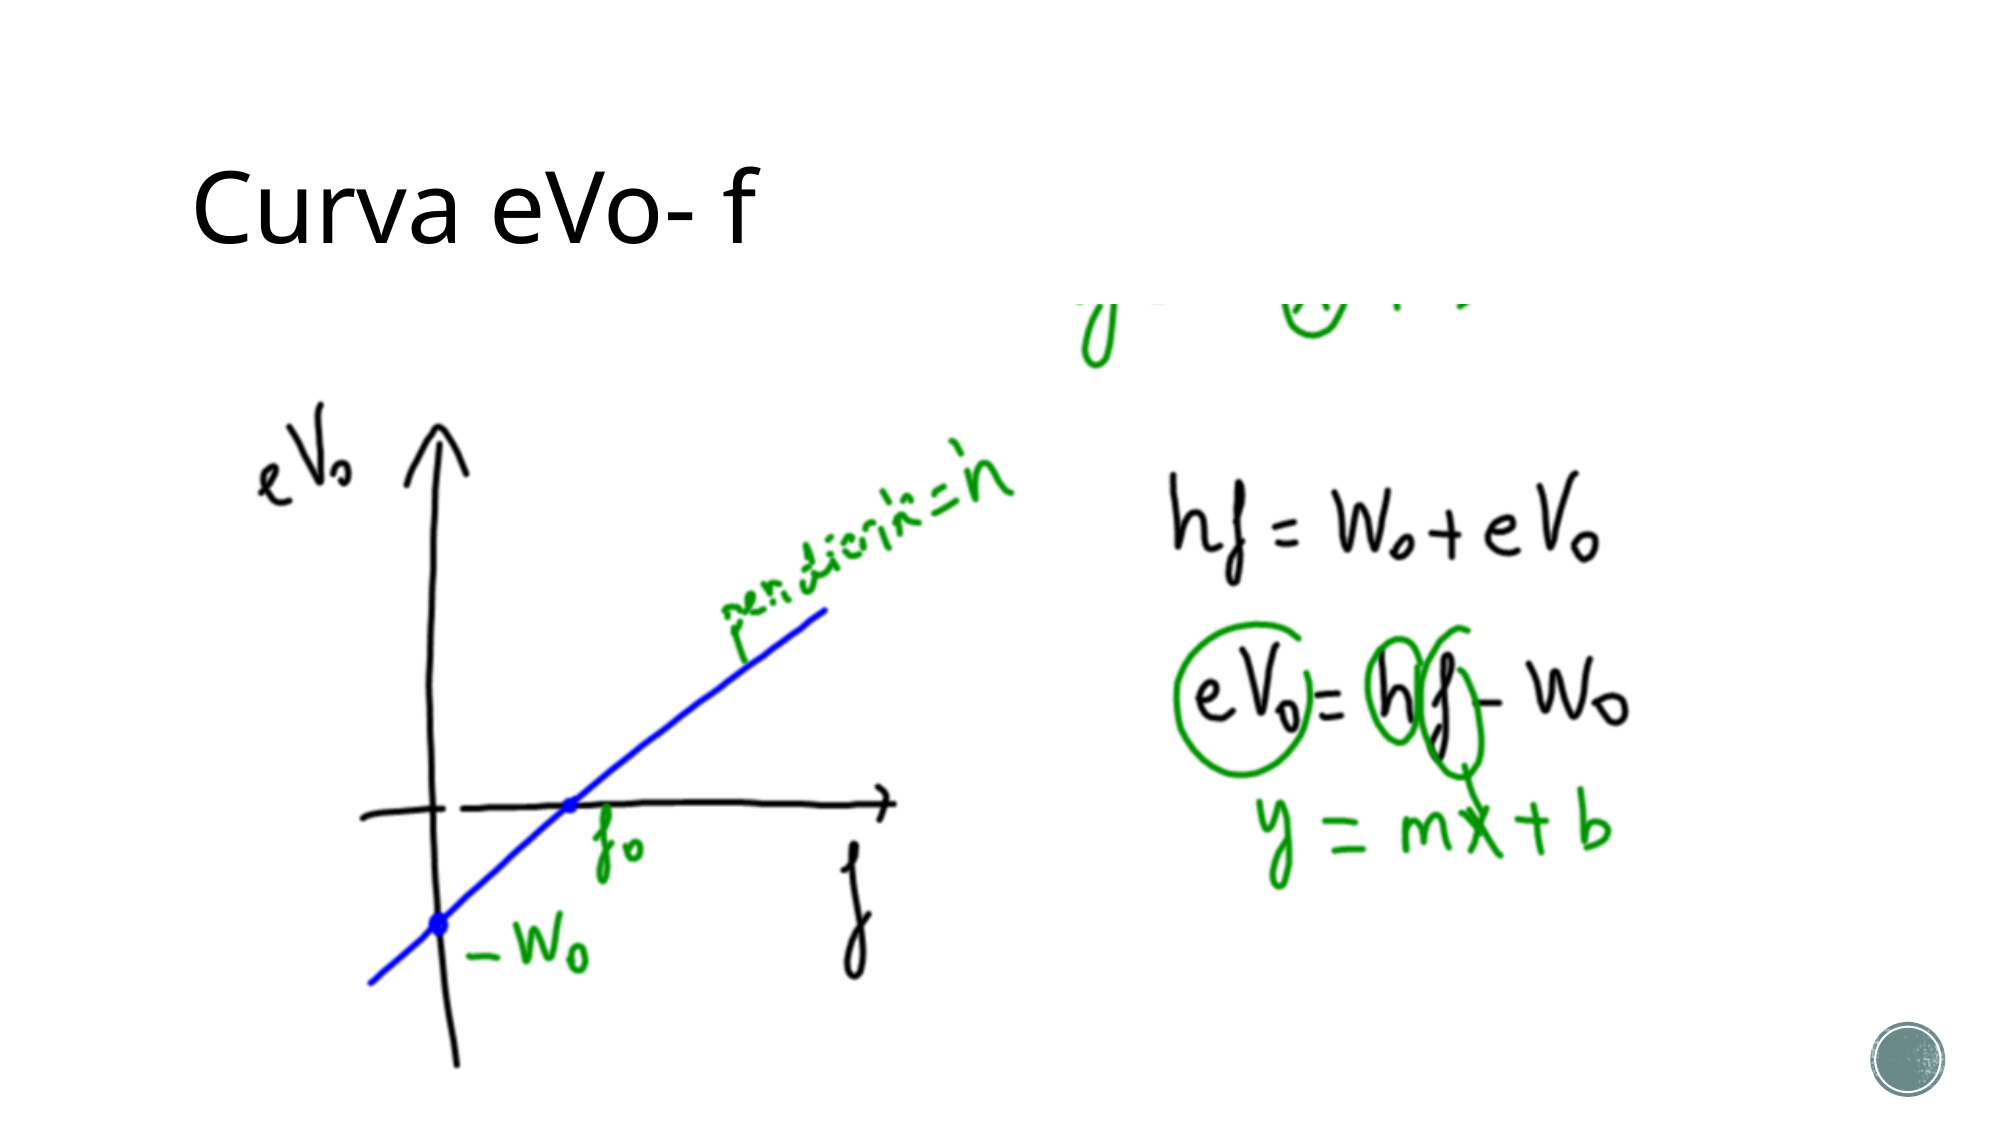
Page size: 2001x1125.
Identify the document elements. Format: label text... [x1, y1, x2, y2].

picture [217, 306, 1703, 1079]
title Curva eVo- f [175, 79, 1826, 344]
